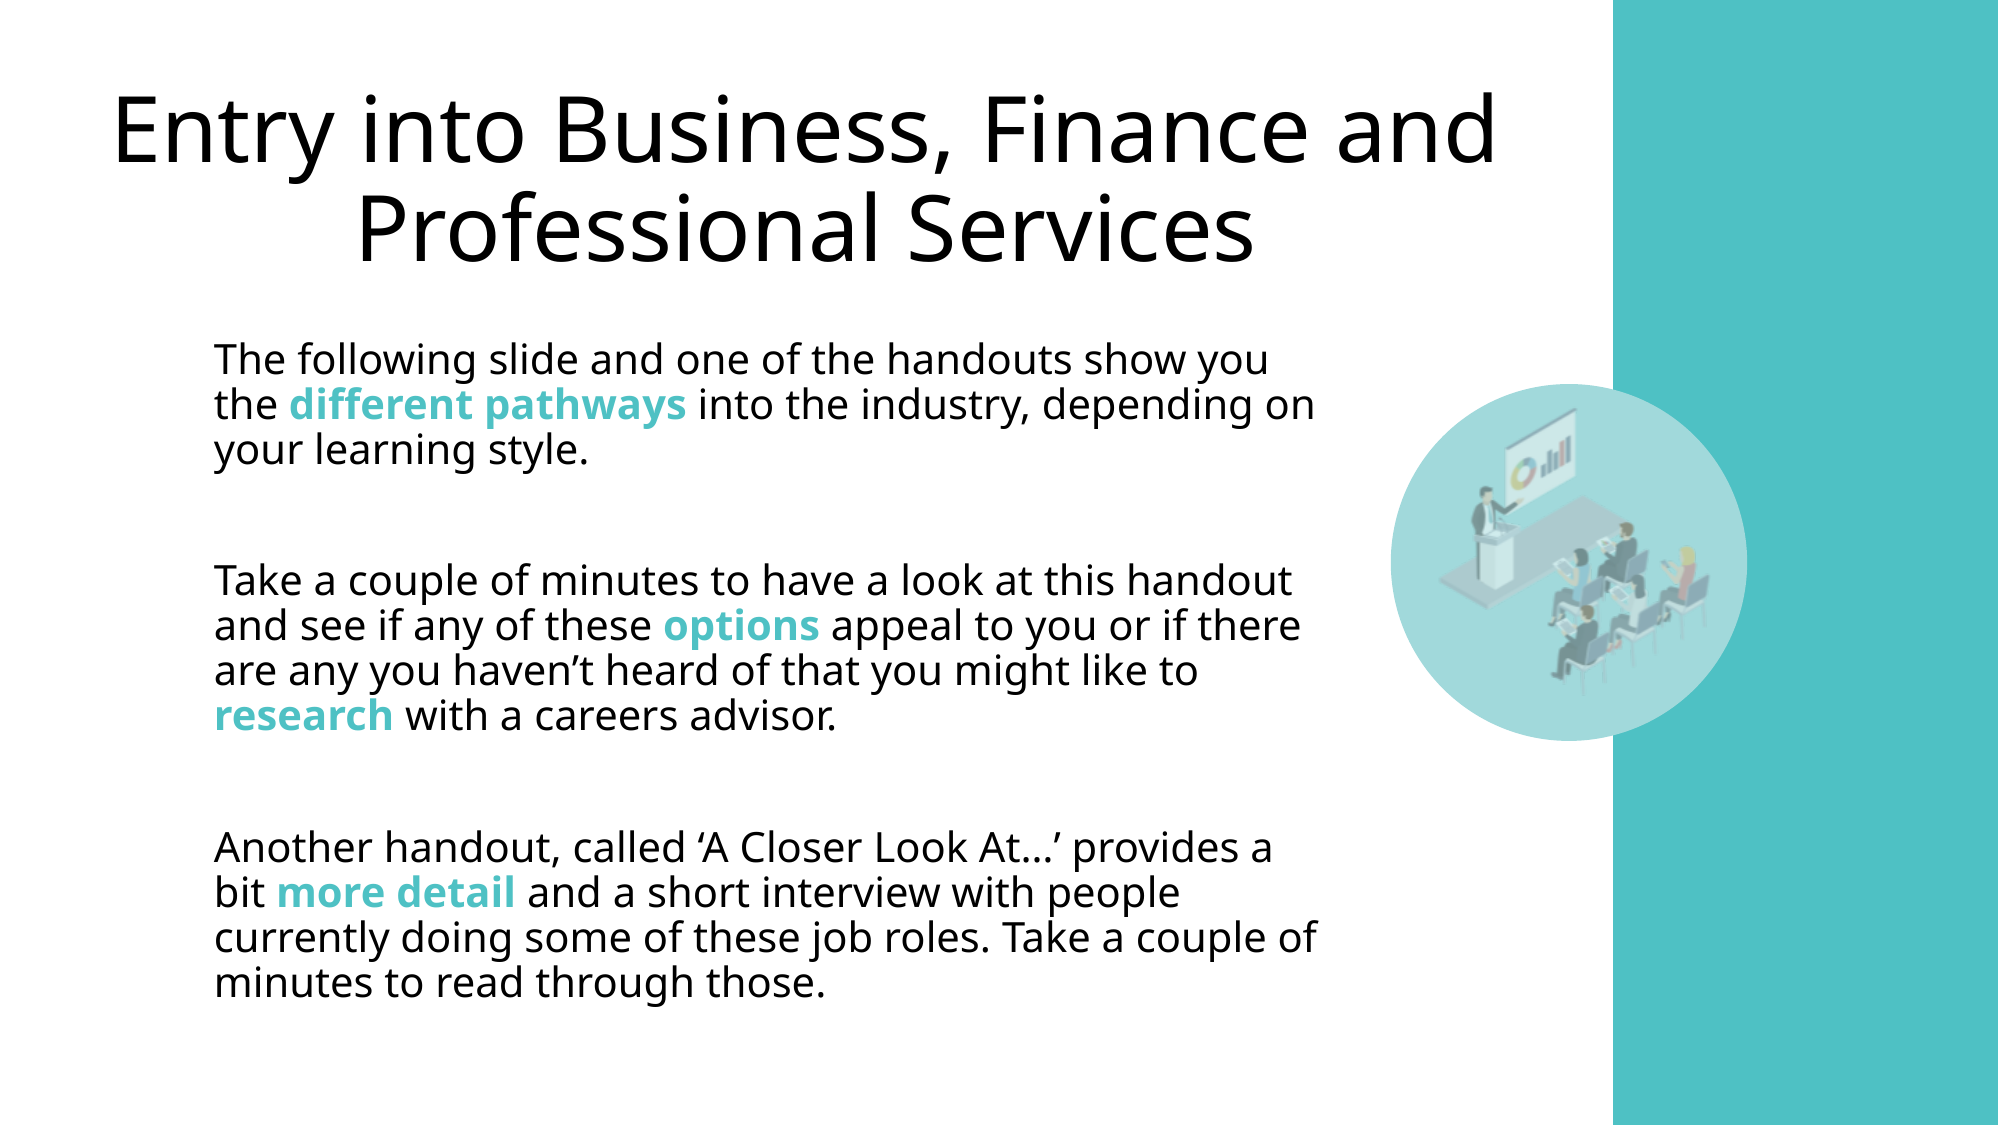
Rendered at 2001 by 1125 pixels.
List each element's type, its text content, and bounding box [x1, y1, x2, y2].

title Entry into Business, Finance and Professional Services [0, 73, 1612, 291]
text_box [1513, 732, 1625, 741]
text_box [1613, 0, 1998, 1125]
picture [1059, 357, 1725, 732]
list The following slide and one of the handouts show you the different pathways into the industry, depending on your learning style. Take a couple of minutes to have a look at this handout and see if any of these options appeal to you or if there are any you haven’t heard of that you might like to research with a careers advisor. Another handout, called ‘A Closer Look At…’ provides a bit more detail and a short interview with people currently doing some of these job roles. Take a couple of minutes to read through those. [198, 330, 1342, 385]
text_box [1725, 476, 1748, 649]
